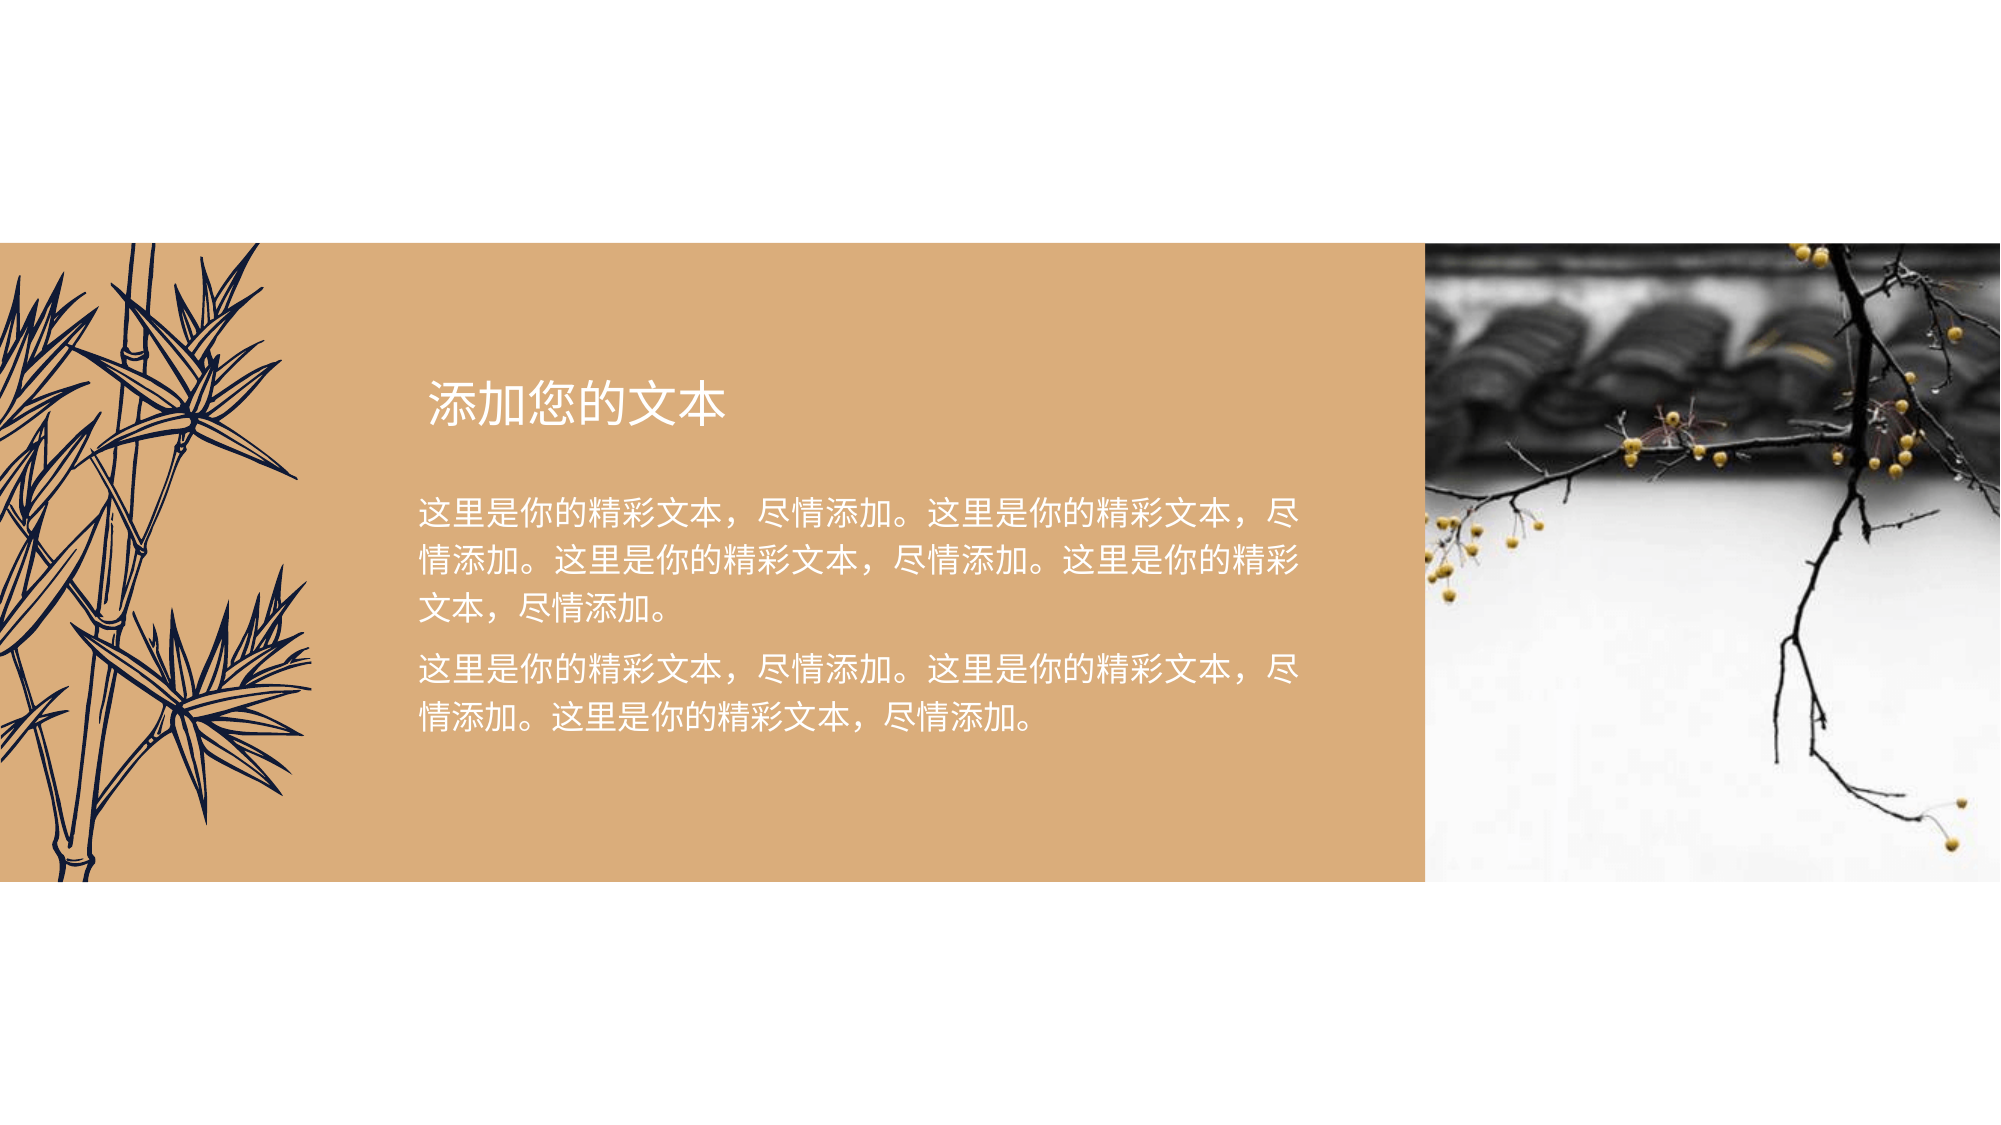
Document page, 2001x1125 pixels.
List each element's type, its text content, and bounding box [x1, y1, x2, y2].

text_box 添加您的文本 [412, 365, 743, 441]
text_box [0, 242, 1426, 883]
text_box 这里是你的精彩文本，尽情添加。这里是你的精彩文本，尽情添加。这里是你的精彩文本，尽情添加。这里是你的精彩文本，尽情添加。 这里是你的精彩文本，尽情添加。这里是你的精彩文本，尽情添加。这里是你的精彩文本，尽情添加。 [403, 476, 1316, 744]
picture [1425, 242, 2000, 882]
text_box [0, 243, 312, 883]
